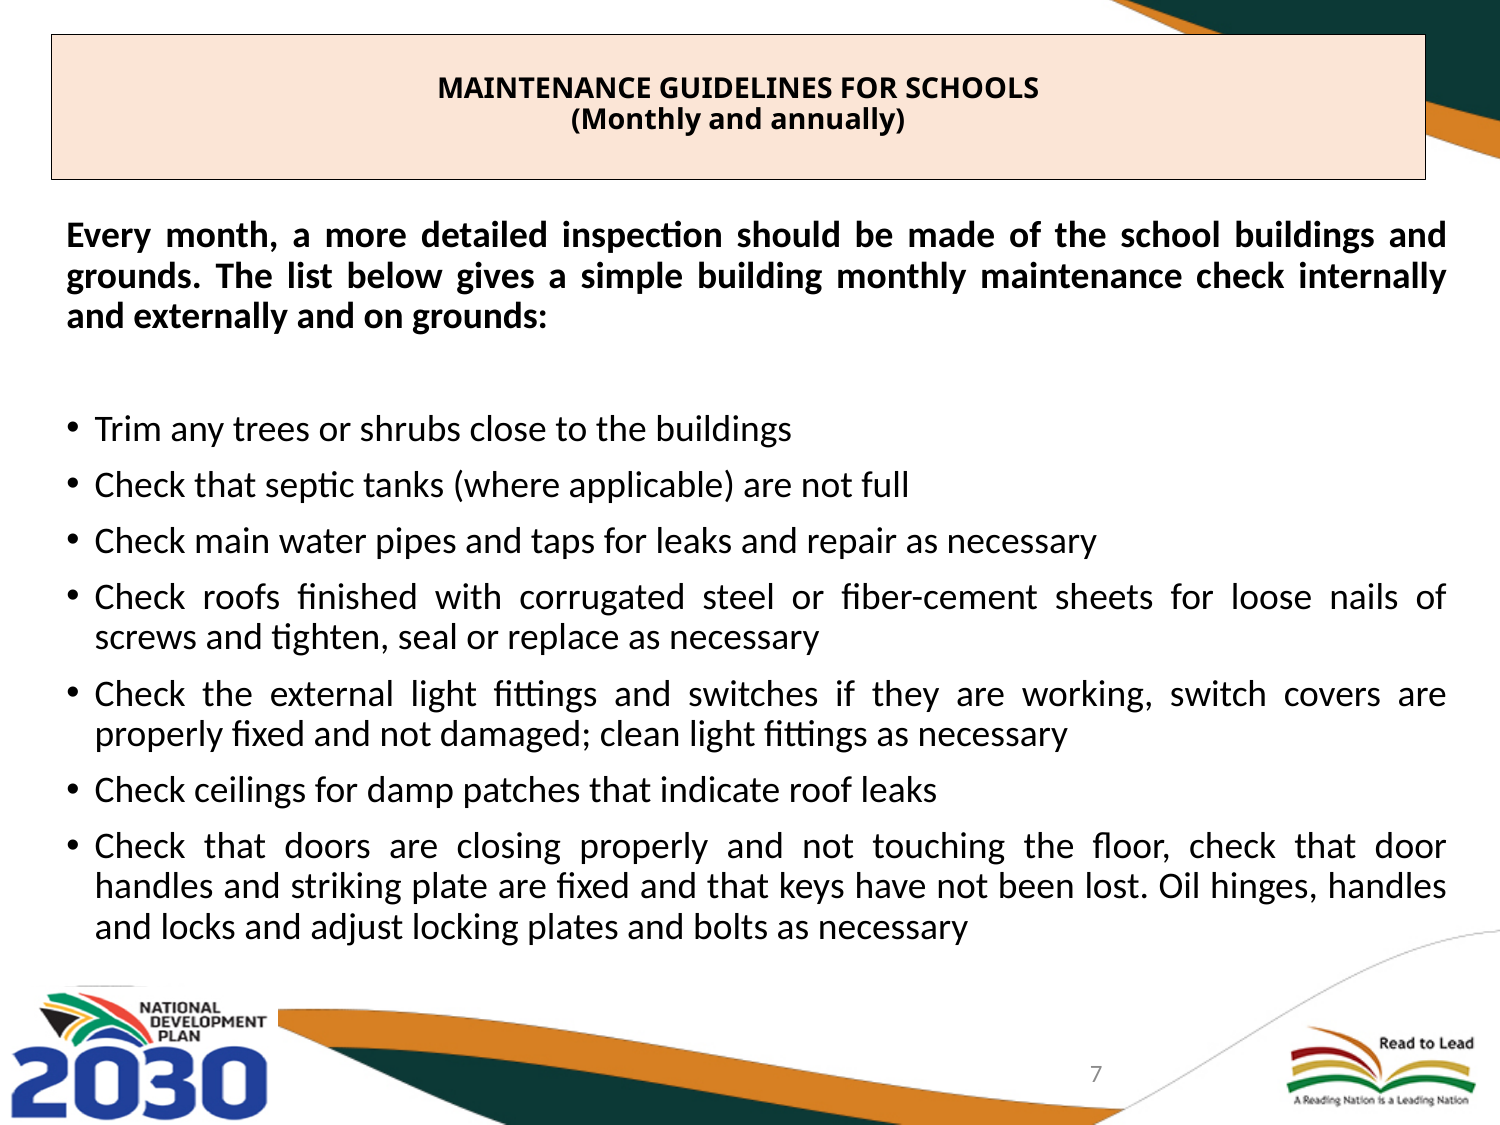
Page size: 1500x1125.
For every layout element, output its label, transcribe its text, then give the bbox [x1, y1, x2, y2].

text_box Every month, a more detailed inspection should be made of the school buildings and grounds. The list below gives a simple building monthly maintenance check internally and externally and on grounds: Trim any trees or shrubs close to the buildings Check that septic tanks (where applicable) are not full Check main water pipes and taps for leaks and repair as necessary Check roofs finished with corrugated steel or fiber-cement sheets for loose nails of screws and tighten, seal or replace as necessary Check the external light fittings and switches if they are working, switch covers are properly fixed and not damaged; clean light fittings as necessary Check ceilings for damp patches that indicate roof leaks Check that doors are closing properly and not touching the floor, check that door handles and striking plate are fixed and that keys have not been lost. Oil hinges, handles and locks and adjust locking plates and bolts as necessary [51, 208, 1464, 969]
slide_number 7 [1074, 1042, 1425, 1103]
picture [0, 0, 1500, 1125]
text_box MAINTENANCE GUIDELINES FOR SCHOOLS (Monthly and annually) [51, 34, 1425, 180]
